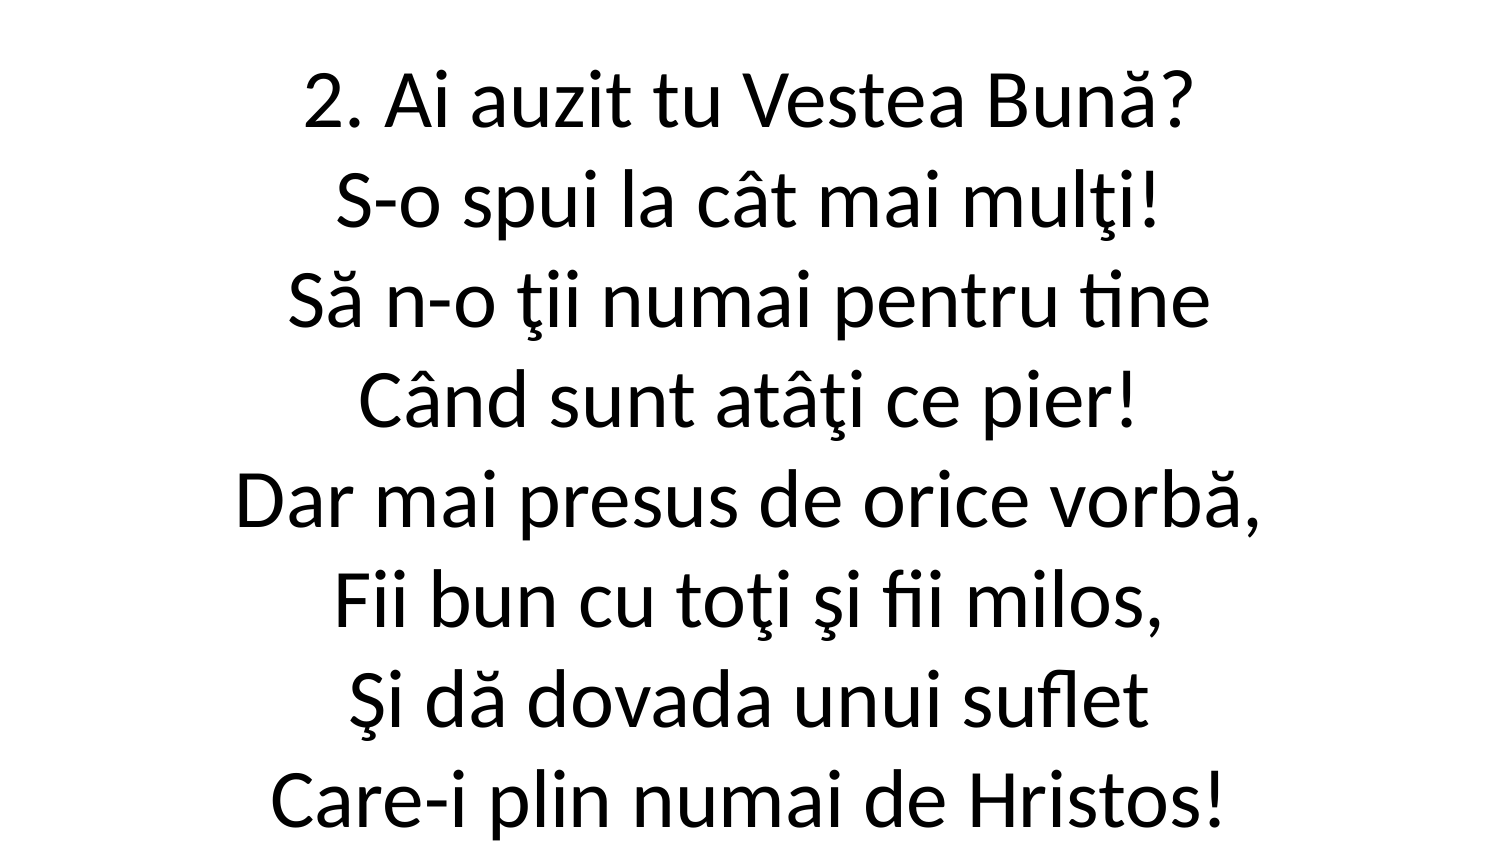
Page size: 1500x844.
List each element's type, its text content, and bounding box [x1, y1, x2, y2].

text_box 2. Ai auzit tu Vestea Bună? S-o spui la cât mai mulţi! Să n-o ţii numai pentru tine Când sunt atâţi ce pier! Dar mai presus de orice vorbă, Fii bun cu toţi şi fii milos, Şi dă dovada unui suflet Care-i plin numai de Hristos! [220, 0, 1280, 844]
